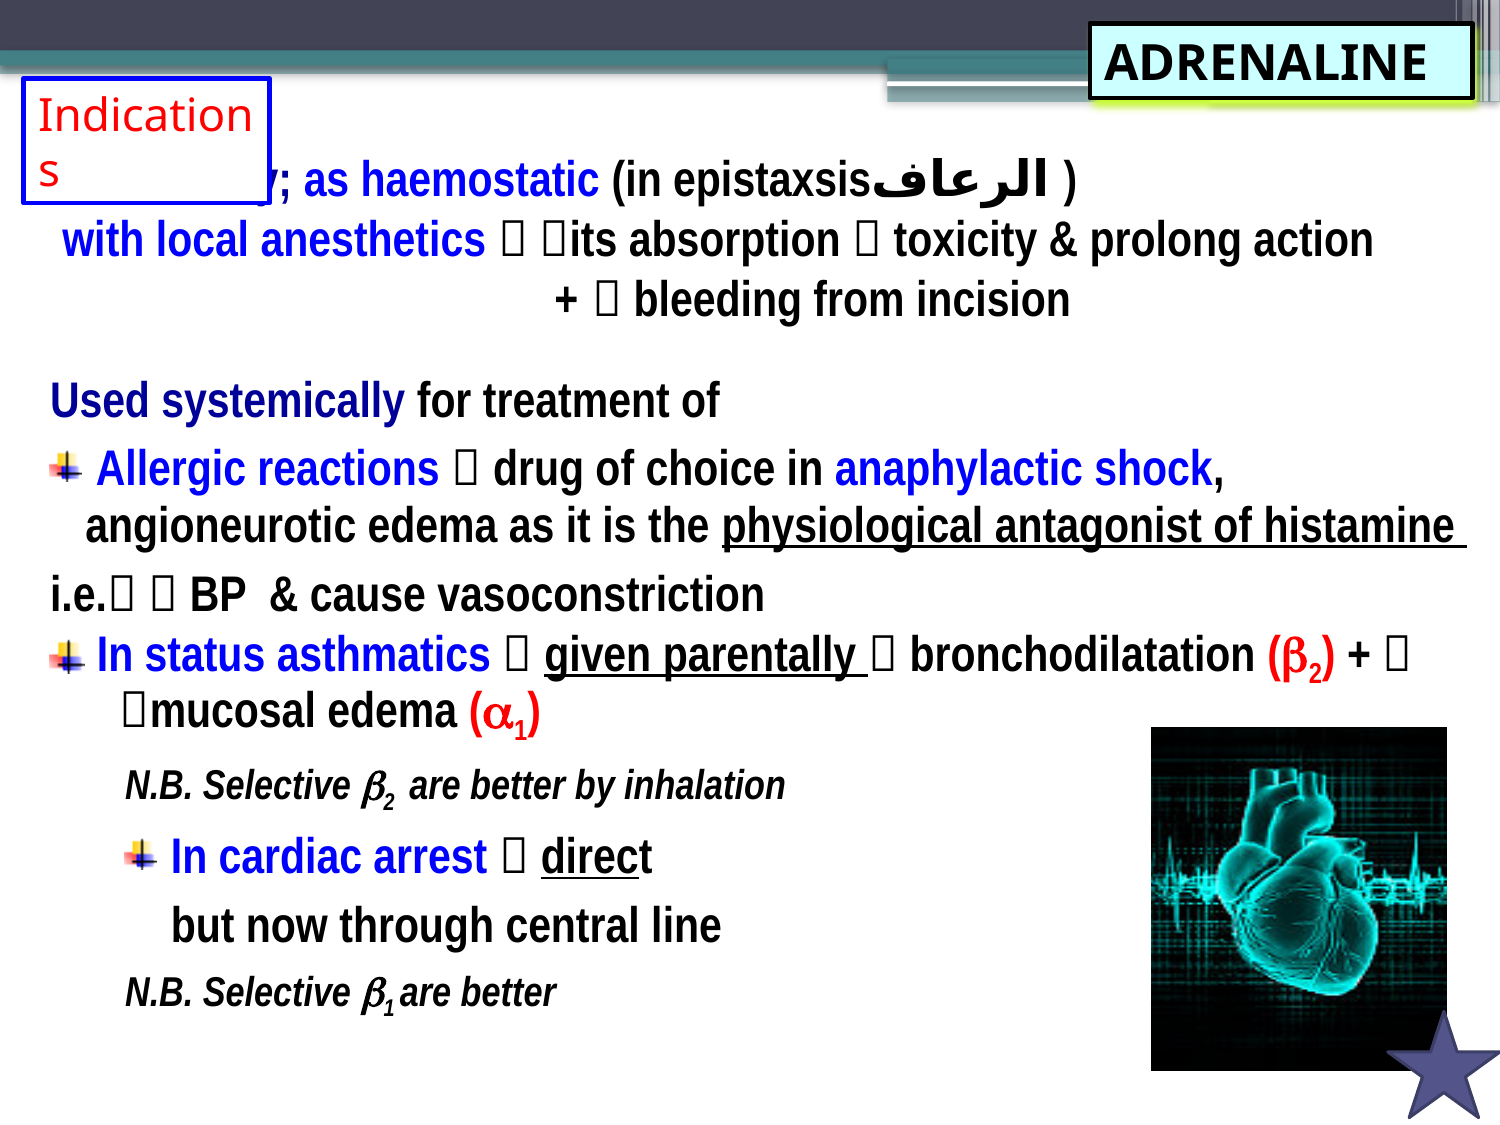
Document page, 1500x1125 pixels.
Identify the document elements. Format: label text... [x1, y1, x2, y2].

picture [1151, 727, 1447, 1071]
picture [49, 638, 85, 674]
text_box [1407, 1034, 1500, 1119]
text_box Used systemically for treatment of Allergic reactions  drug of choice in anaphylactic shock, angioneurotic edema as it is the physiological antagonist of histamine i.e.  BP & cause vasoconstriction In status asthmatics  given parentally  bronchodilatation (2) +  mucosal edema (a1) N.B. Selective b2 are better by inhalation In cardiac arrest  direct but now through central line N.B. Selective b1 are better [35, 363, 1500, 1029]
picture [124, 837, 157, 870]
picture [49, 449, 82, 482]
text_box ADRENALINE [1089, 23, 1473, 99]
text_box Used locally; as haemostatic (in epistaxsisالرعاف ) with local anesthetics  its absorption  toxicity & prolong action +  bleeding from incision [24, 139, 1443, 334]
text_box Indications [23, 78, 270, 203]
